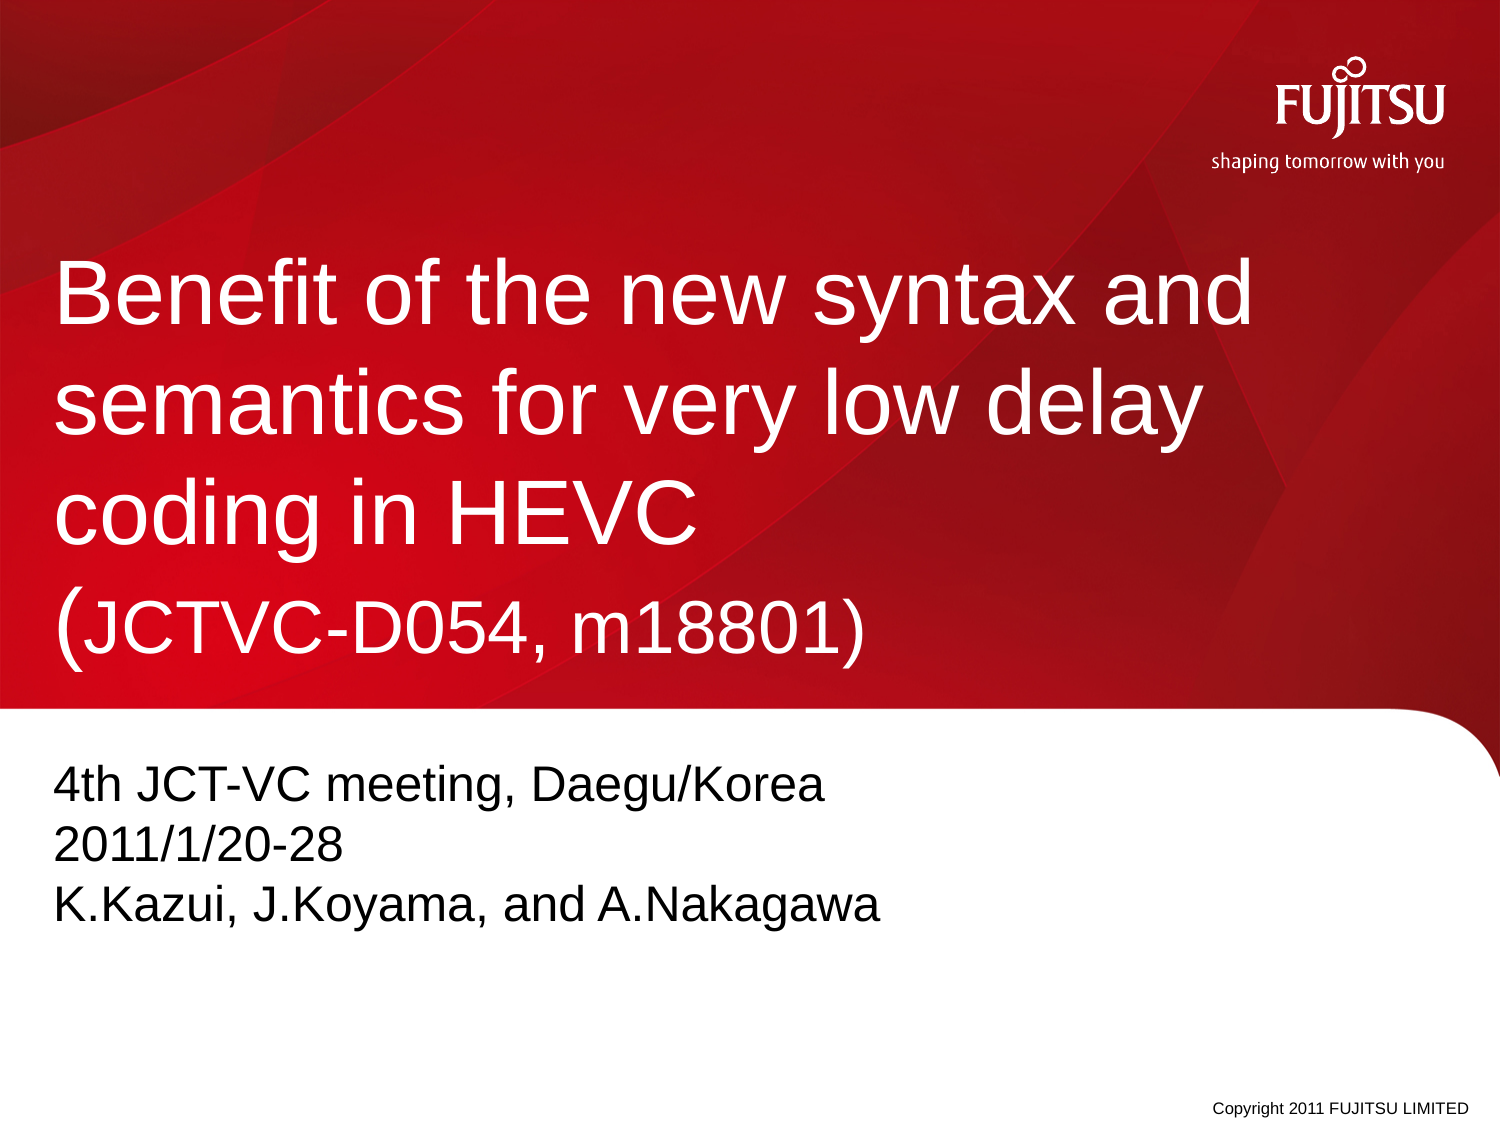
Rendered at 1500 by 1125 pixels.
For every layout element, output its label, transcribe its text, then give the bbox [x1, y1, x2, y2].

picture [0, 0, 1500, 797]
subtitle 4th JCT-VC meeting, Daegu/Korea 2011/1/20-28 K.Kazui, J.Koyama, and A.Nakagawa [52, 751, 1353, 1045]
title Benefit of the new syntax and semantics for very low delay coding in HEVC (JCTVC-D054, m18801) [52, 284, 1353, 673]
footer Copyright 2011 FUJITSU LIMITED [809, 1091, 1470, 1125]
